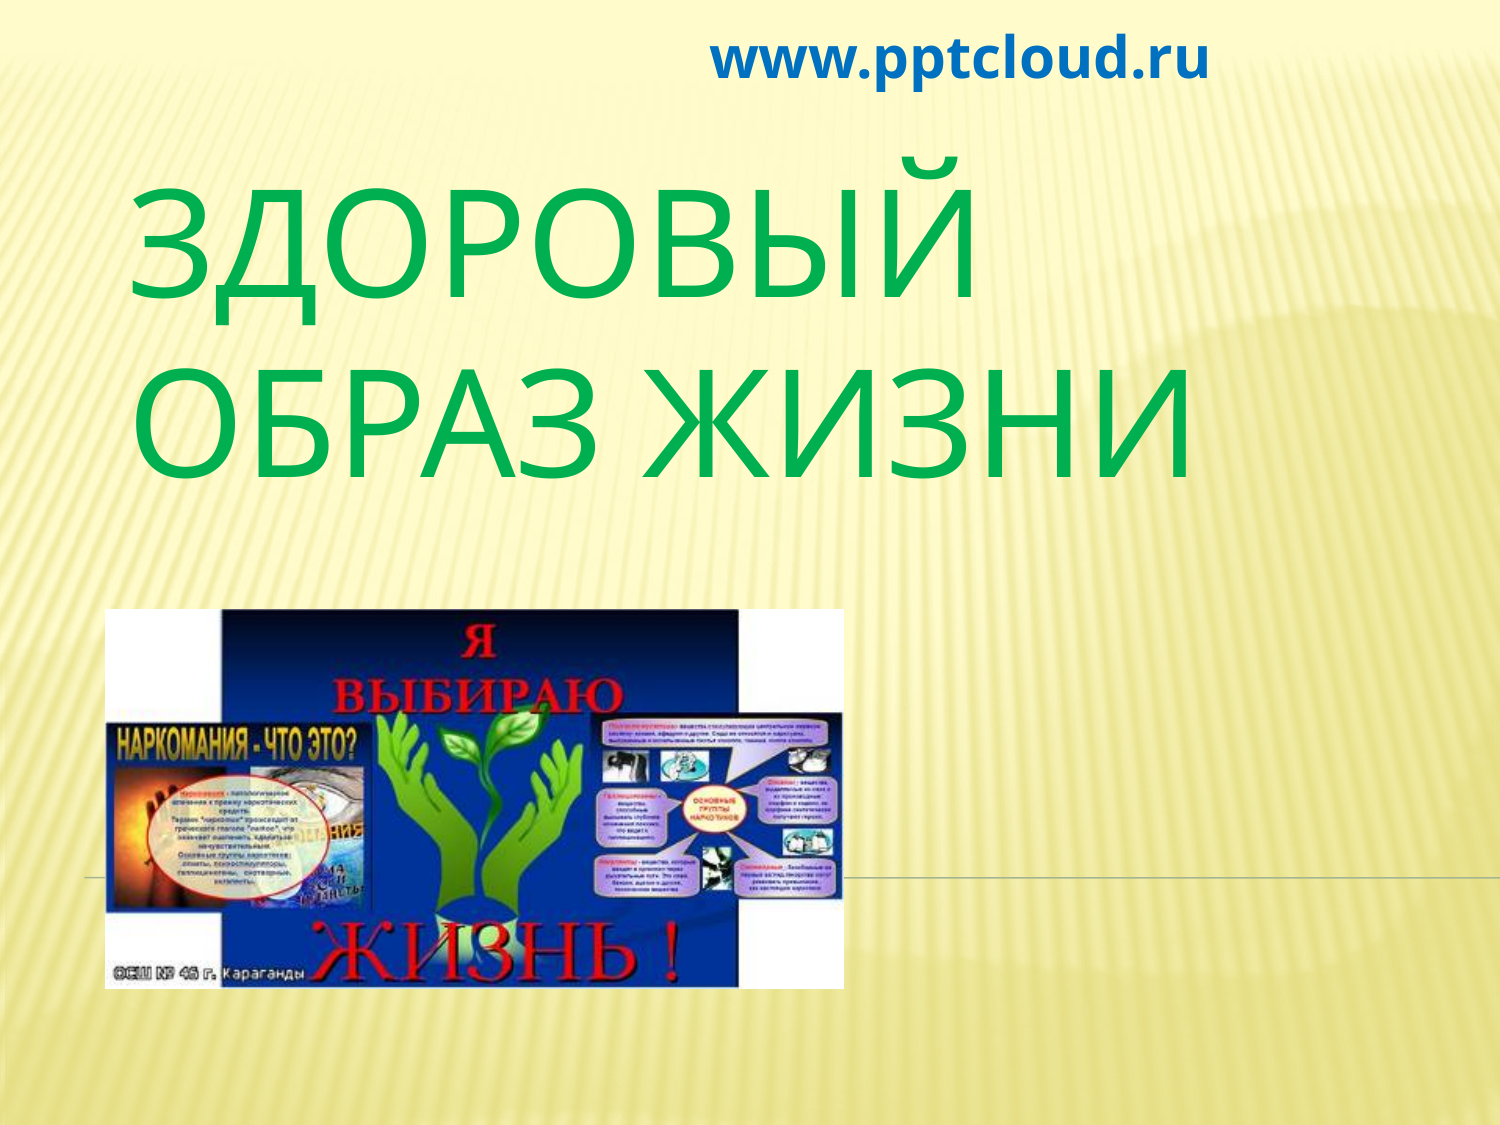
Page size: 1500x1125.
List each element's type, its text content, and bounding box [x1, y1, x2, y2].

title Здоровый образ жизни [112, 140, 1388, 591]
subtitle www.pptcloud.ru [420, 0, 1500, 99]
picture [105, 609, 844, 990]
